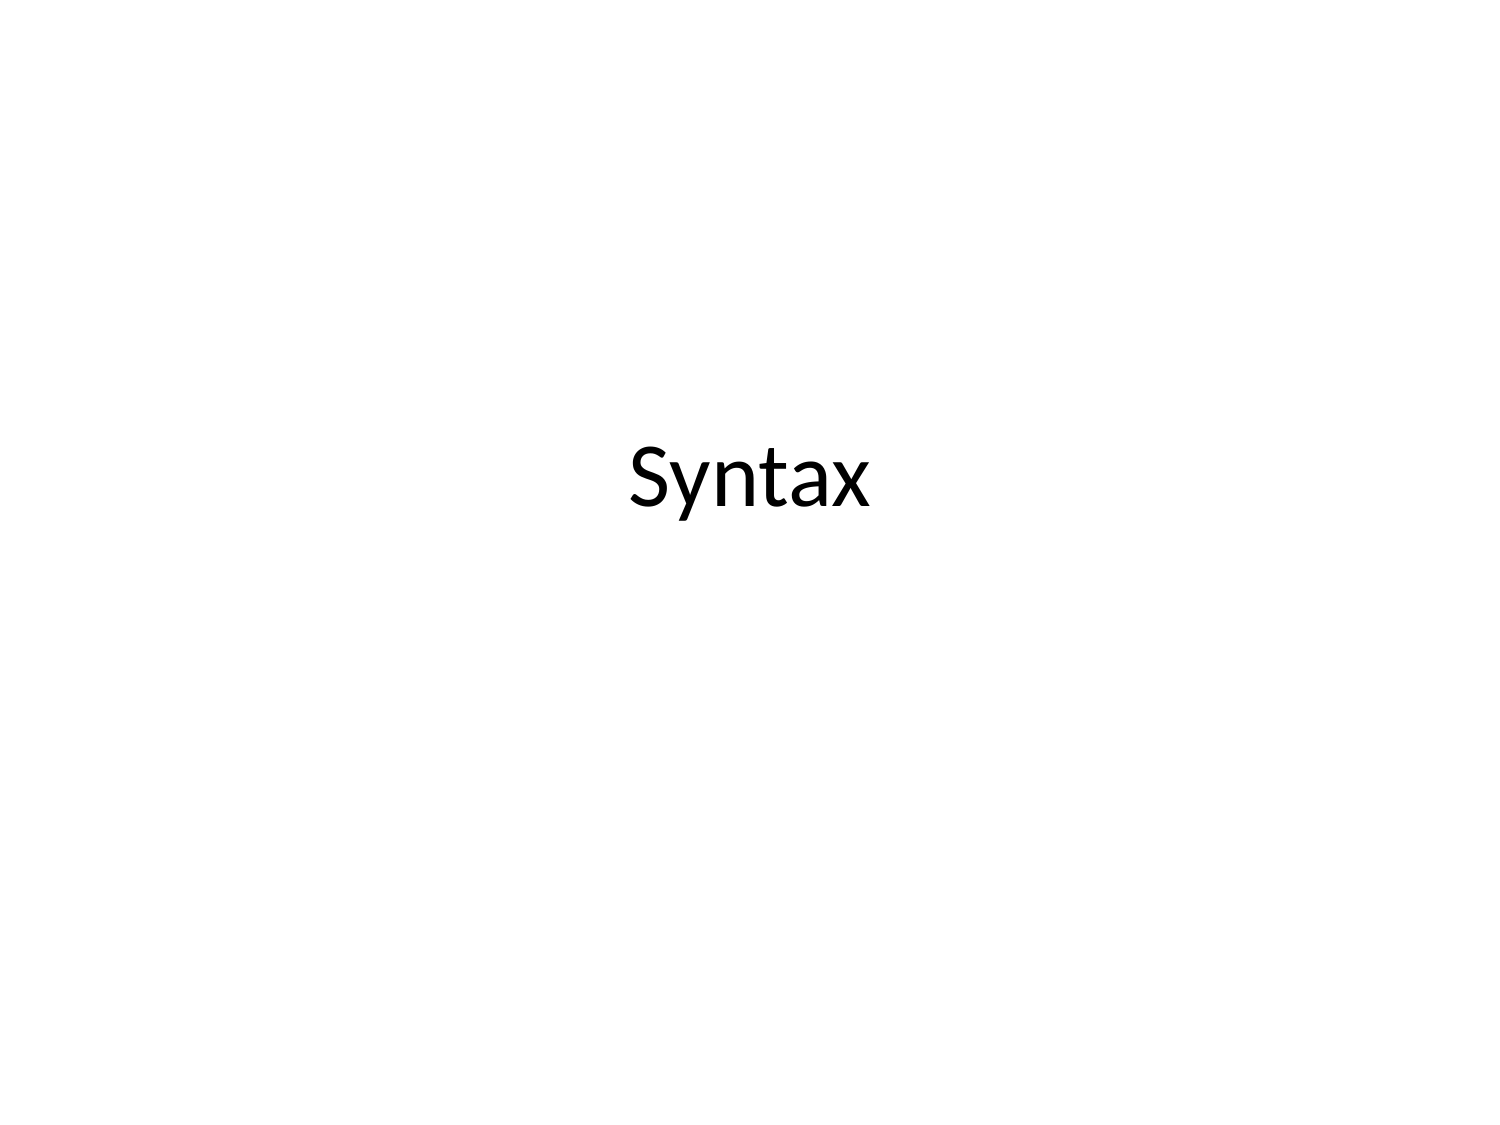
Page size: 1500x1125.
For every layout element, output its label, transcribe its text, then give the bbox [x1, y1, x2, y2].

title Syntax [112, 349, 1388, 591]
